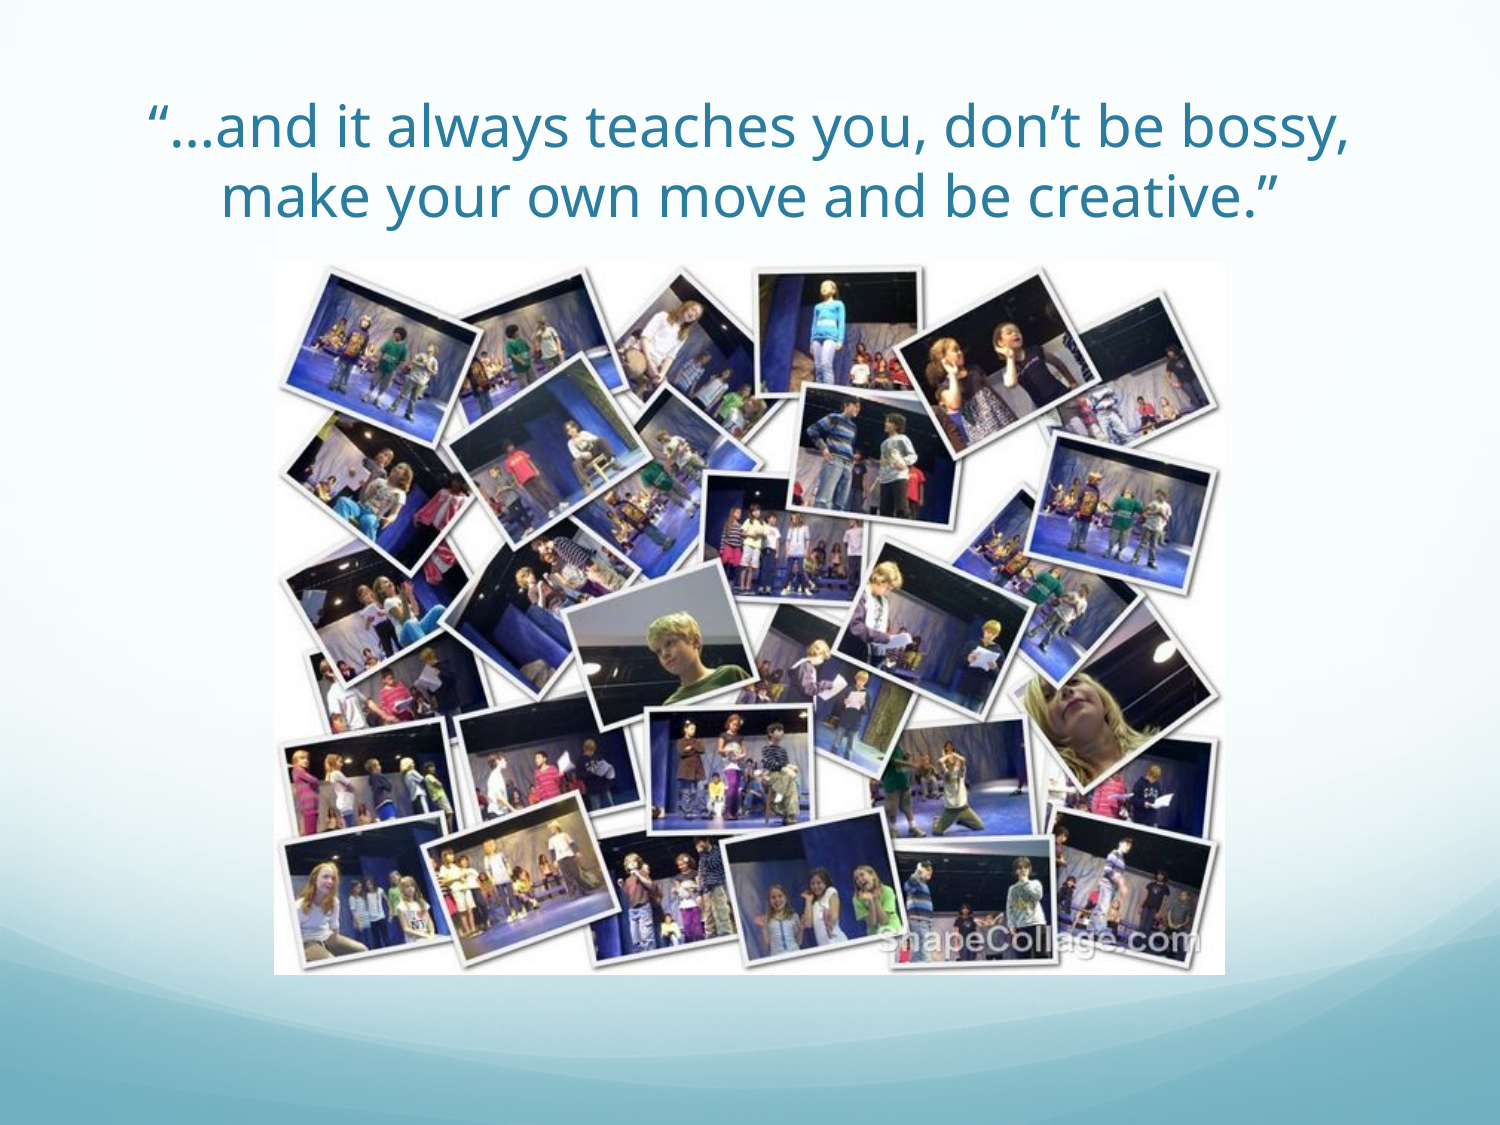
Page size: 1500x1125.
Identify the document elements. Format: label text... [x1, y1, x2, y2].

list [89, 261, 1410, 976]
title “…and it always teaches you, don’t be bossy, make your own move and be creative.” [90, 17, 1410, 237]
